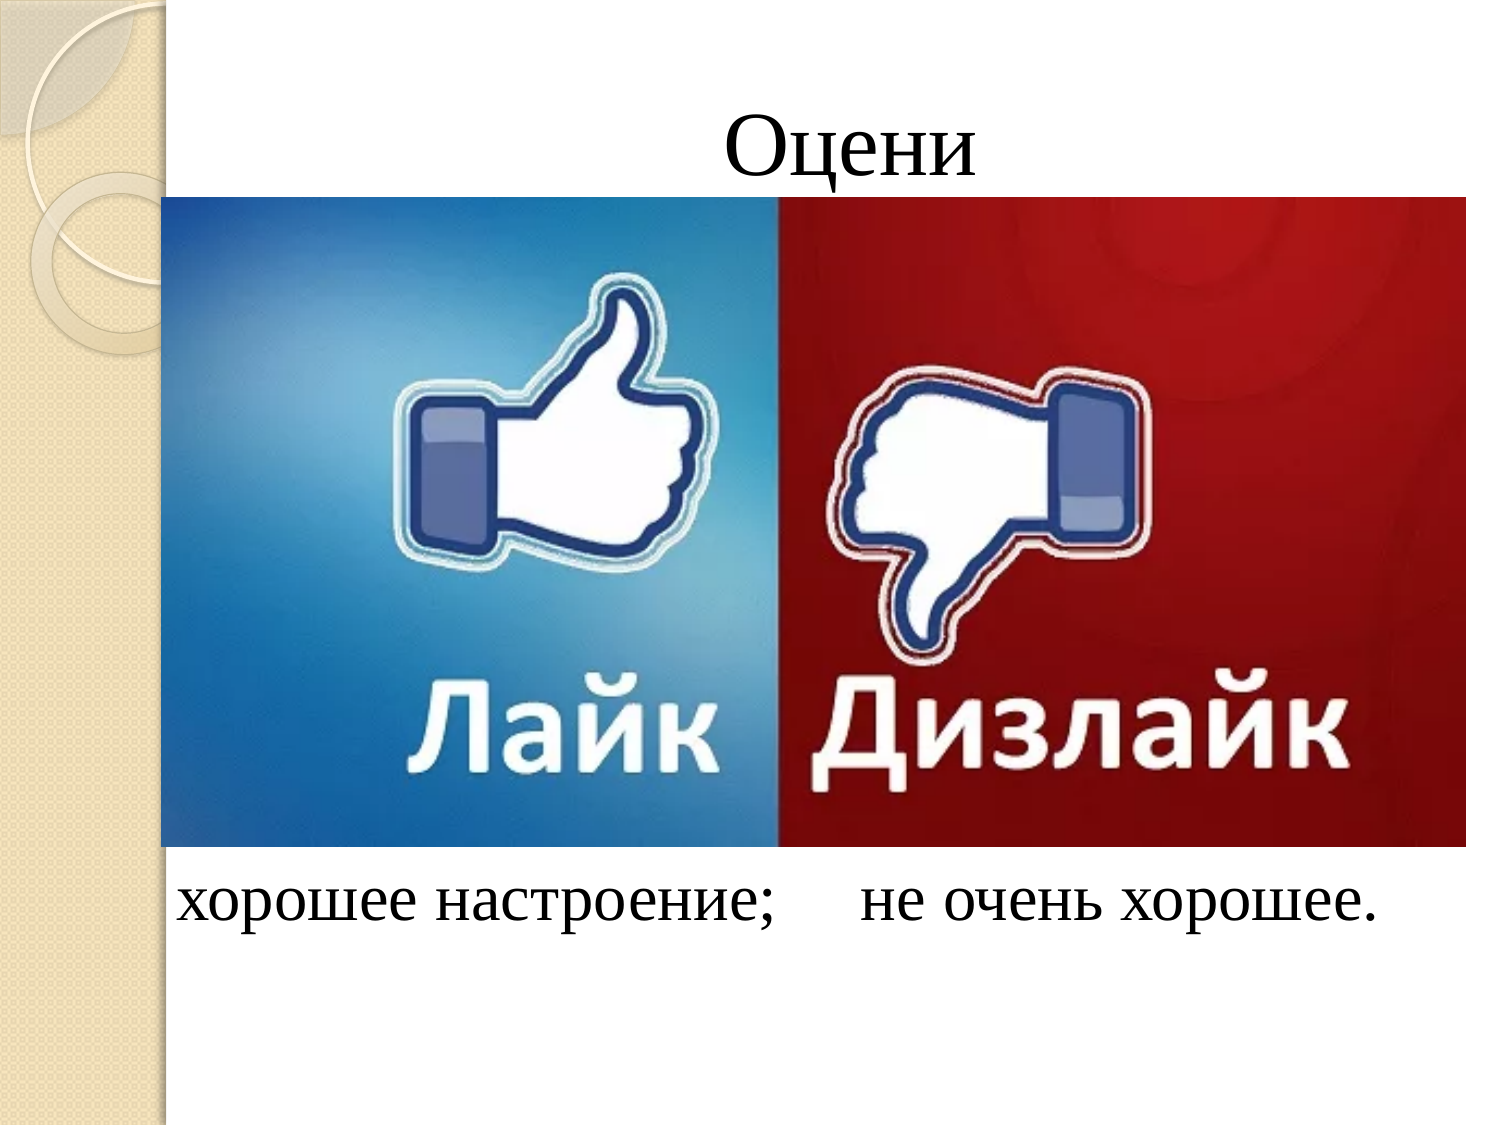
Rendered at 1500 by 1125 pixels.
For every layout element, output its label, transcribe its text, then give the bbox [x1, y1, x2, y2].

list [161, 196, 1467, 848]
text_box хорошее настроение; не очень хорошее. [161, 858, 1424, 942]
title Оцени [235, 45, 1466, 196]
